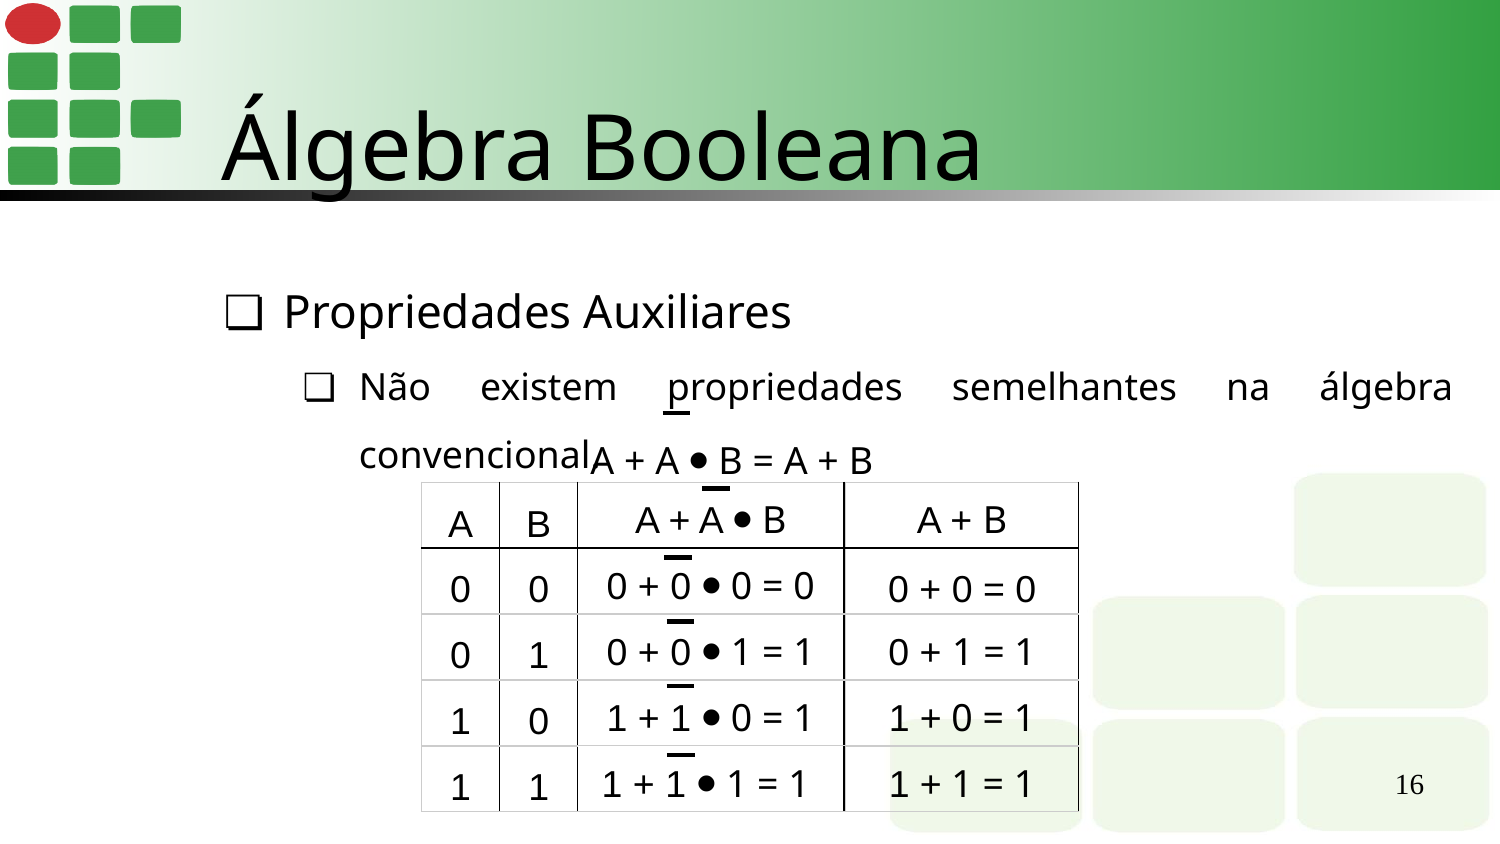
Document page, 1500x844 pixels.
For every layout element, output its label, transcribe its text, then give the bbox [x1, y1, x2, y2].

table_cell 1 [422, 747, 499, 811]
table_cell 1 [500, 615, 577, 679]
table_cell 0 + 0 = 0 [846, 549, 1078, 613]
table_cell 0 [500, 681, 577, 745]
table_header B [500, 483, 577, 547]
table_cell 0 [422, 549, 499, 613]
table_cell 0 [422, 615, 499, 679]
picture [5, 3, 181, 185]
text_box A + A ⦁ B = A + B [575, 407, 925, 475]
table_cell 1 + 0 = 1 [846, 681, 1078, 745]
table_cell 1 + 1 ⦁ 0 = 1 [578, 681, 843, 745]
table_cell 0 + 0 ⦁ 0 = 0 [578, 549, 843, 613]
table_header A + A ⦁ B [578, 483, 843, 547]
table_cell 1 + 1 = 1 [846, 747, 1078, 811]
table_cell 0 + 0 ⦁ 1 = 1 [578, 615, 843, 679]
slide_number ‹#› [1075, 768, 1425, 827]
table_cell 0 + 1 = 1 [846, 615, 1078, 679]
text_box Álgebra Booleana [206, 26, 1468, 207]
table_header A + B [846, 483, 1078, 547]
table_header A [422, 483, 499, 547]
picture [803, 441, 1495, 835]
table_cell 1 [500, 747, 577, 811]
text_box Não existem propriedades semelhantes na álgebra convencional. [193, 333, 1469, 402]
text_box Propriedades Auxiliares [193, 248, 1469, 333]
table_cell 0 [500, 549, 577, 613]
table_cell 1 [422, 681, 499, 745]
table_cell 1 + 1 ⦁ 1 = 1 [578, 746, 843, 811]
